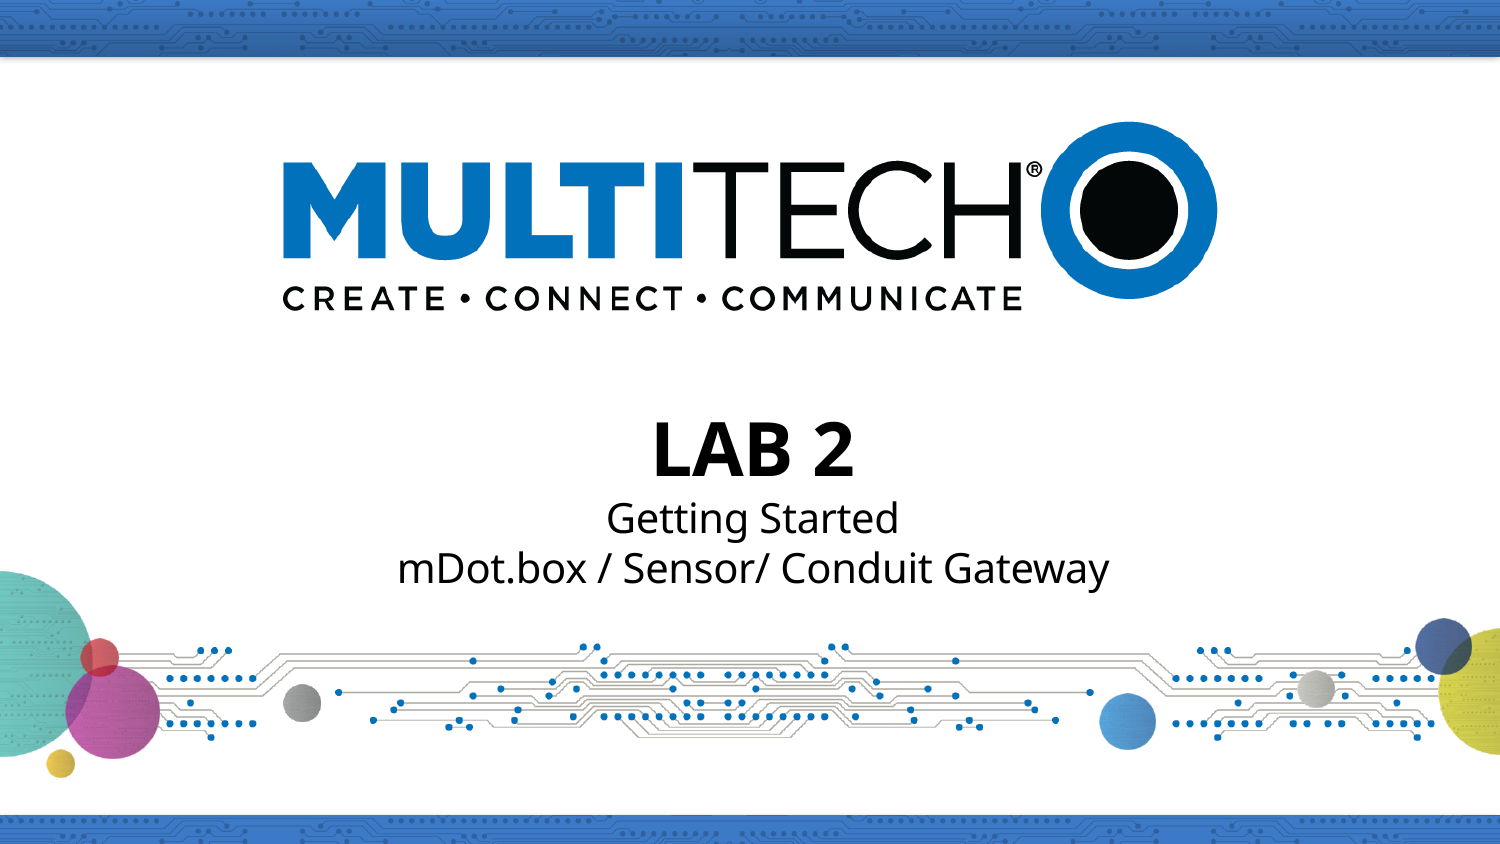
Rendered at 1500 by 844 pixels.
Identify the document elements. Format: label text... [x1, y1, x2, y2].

picture [0, 0, 1500, 56]
picture [0, 815, 1500, 844]
picture [0, 571, 1500, 778]
title LAB 2 Getting Started mDot.box / Sensor/ Conduit Gateway [75, 334, 1425, 660]
picture [281, 121, 1219, 317]
